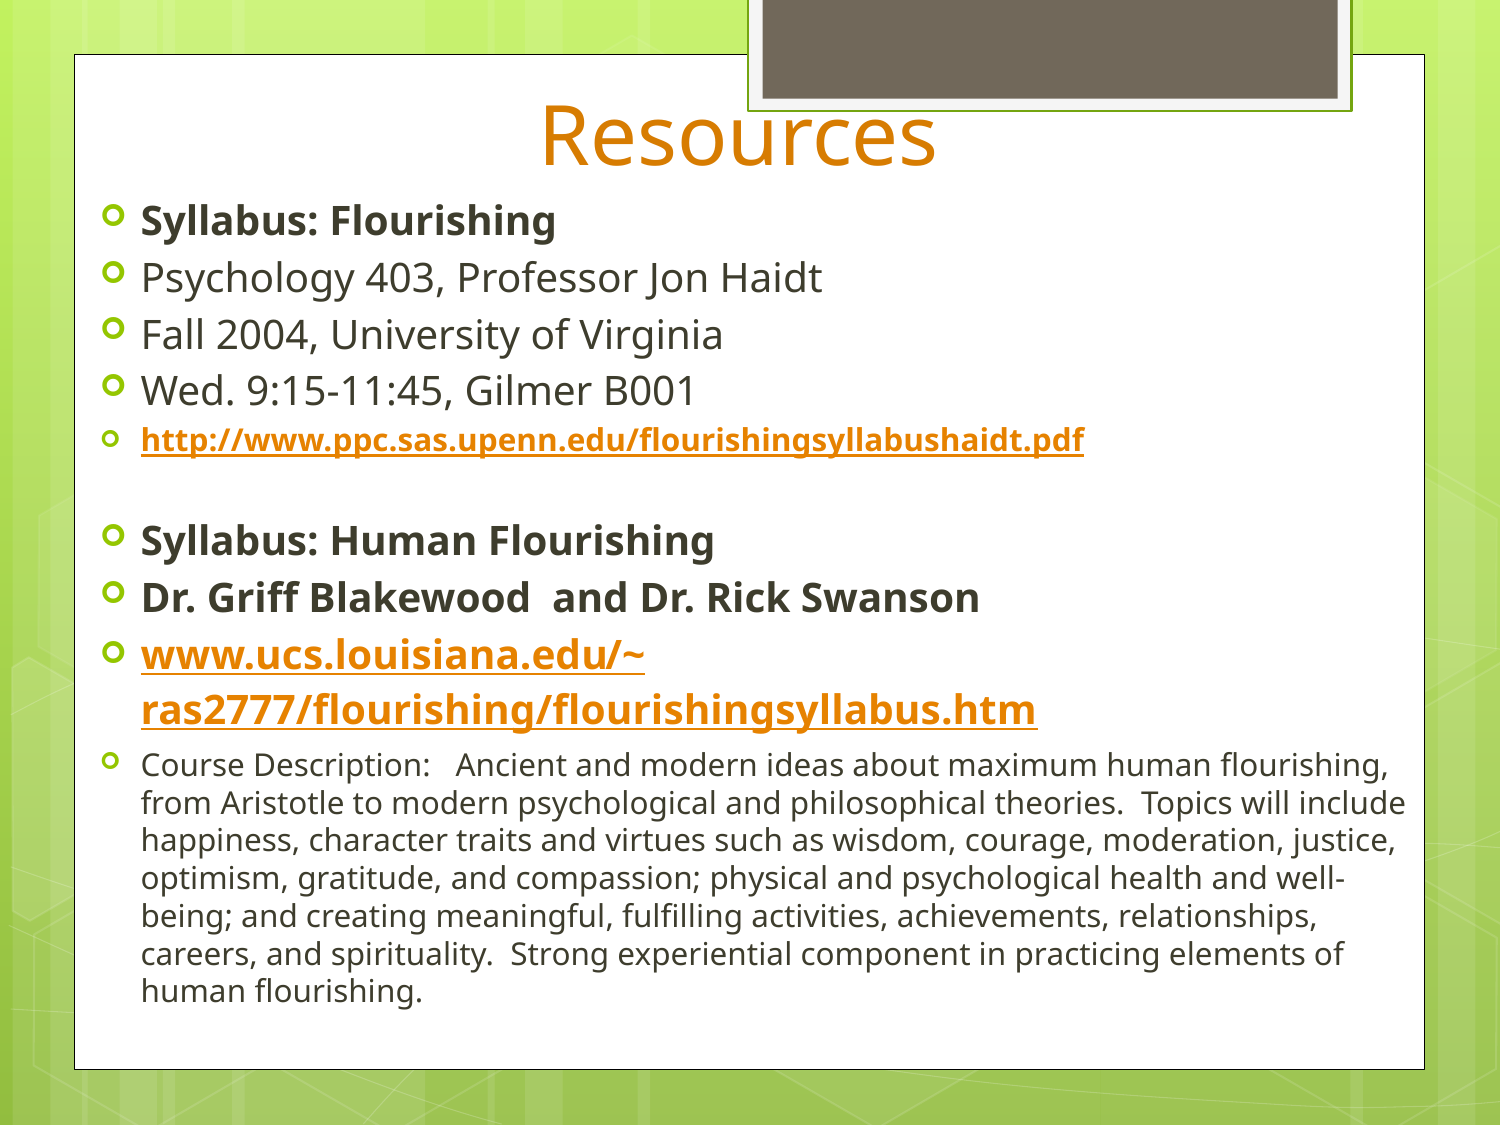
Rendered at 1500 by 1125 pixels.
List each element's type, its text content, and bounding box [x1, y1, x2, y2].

title Resources [75, 2, 1425, 187]
list Syllabus: Flourishing Psychology 403, Professor Jon Haidt Fall 2004, University of Virginia Wed. 9:15-11:45, Gilmer B001 http://www.ppc.sas.upenn.edu/flourishingsyllabushaidt.pdf Syllabus: Human Flourishing Dr. Griff Blakewood and Dr. Rick Swanson www.ucs.louisiana.edu/~ras2777/flourishing/flourishingsyllabus.htm Course Description: Ancient and modern ideas about maximum human flourishing, from Aristotle to modern psychological and philosophical theories. Topics will include happiness, character traits and virtues such as wisdom, courage, moderation, justice, optimism, gratitude, and compassion; physical and psychological health and well-being; and creating meaningful, fulfilling activities, achievements, relationships, careers, and spirituality. Strong experiential component in practicing elements of human flourishing. [75, 187, 1425, 1025]
